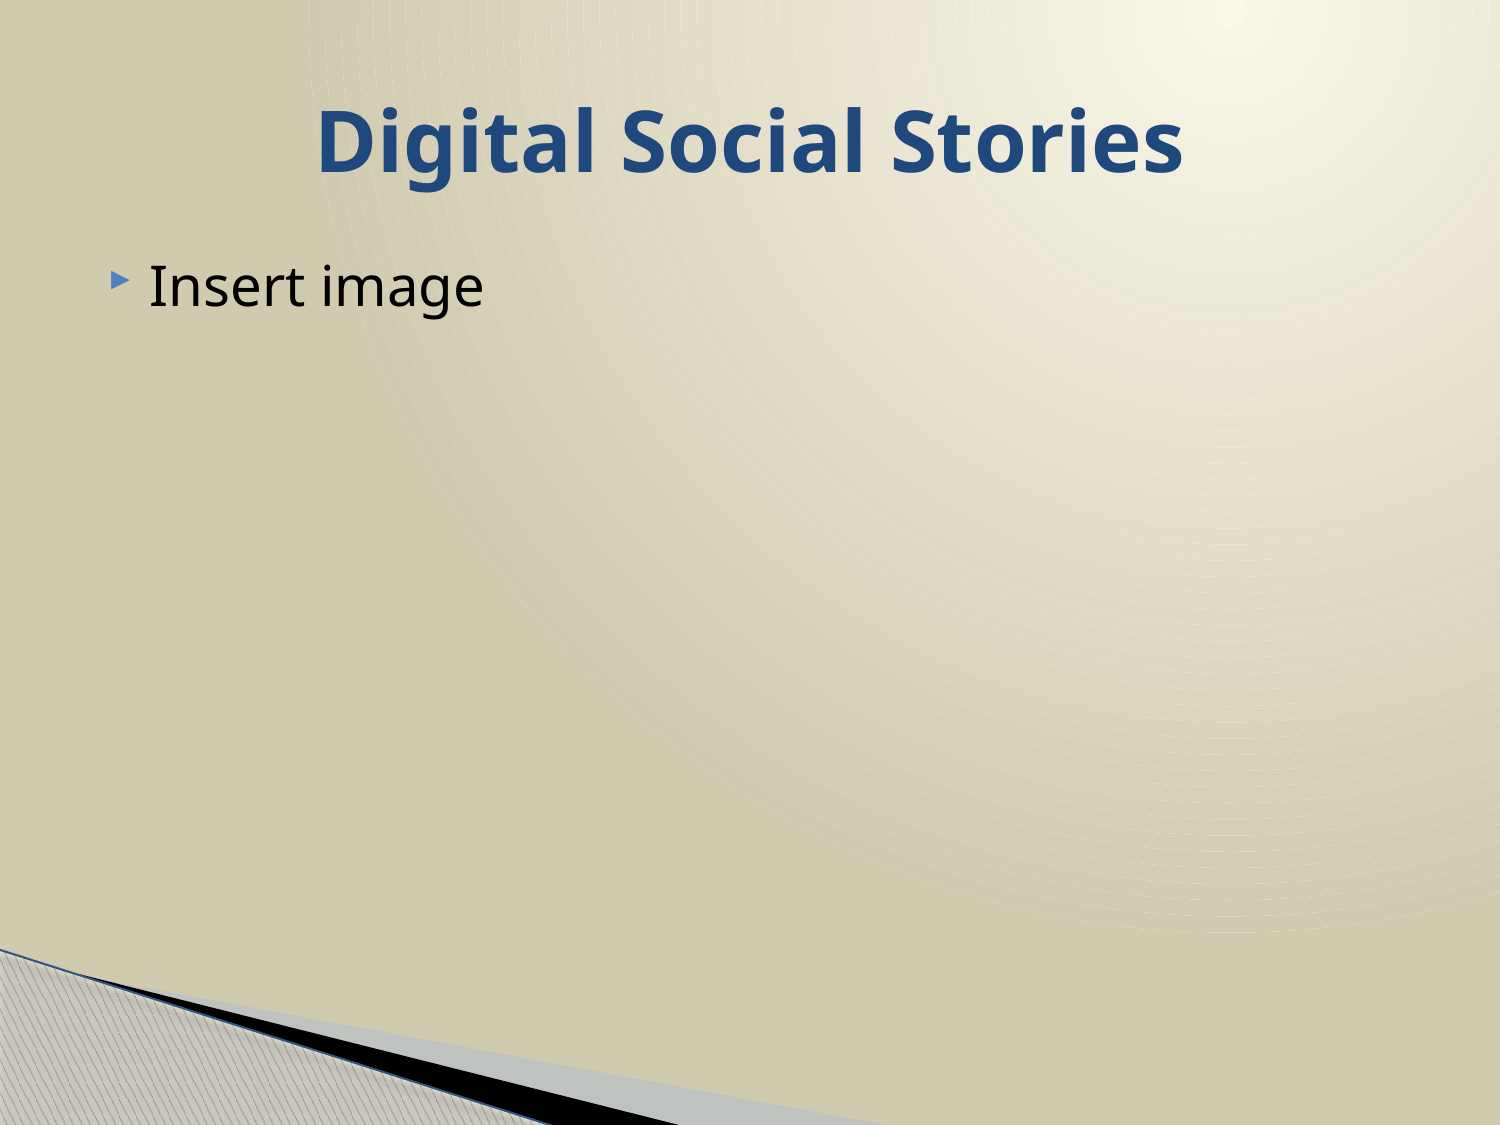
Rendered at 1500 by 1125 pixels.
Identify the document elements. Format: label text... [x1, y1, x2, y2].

title Digital Social Stories [75, 45, 1425, 233]
list Insert image [74, 242, 1426, 986]
